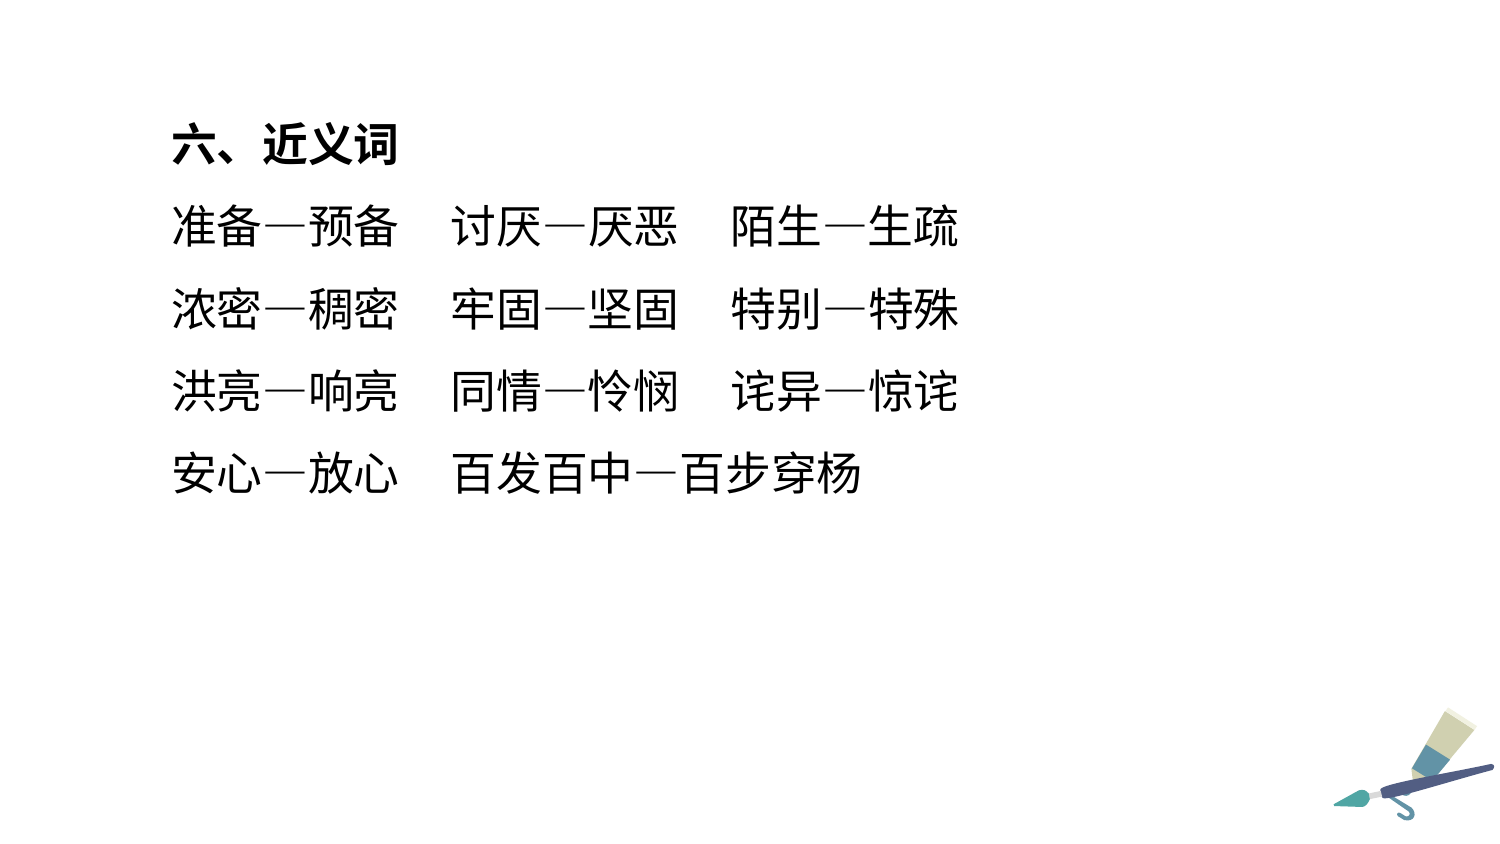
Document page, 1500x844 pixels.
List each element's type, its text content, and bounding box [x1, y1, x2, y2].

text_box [1358, 708, 1481, 844]
text_box 六、近义词 准备—预备 讨厌—厌恶 陌生—生疏 浓密—稠密 牢固—坚固 特别—特殊 洪亮—响亮 同情—怜悯 诧异—惊诧 安心—放心 百发百中—百步穿杨 [156, 80, 1397, 508]
